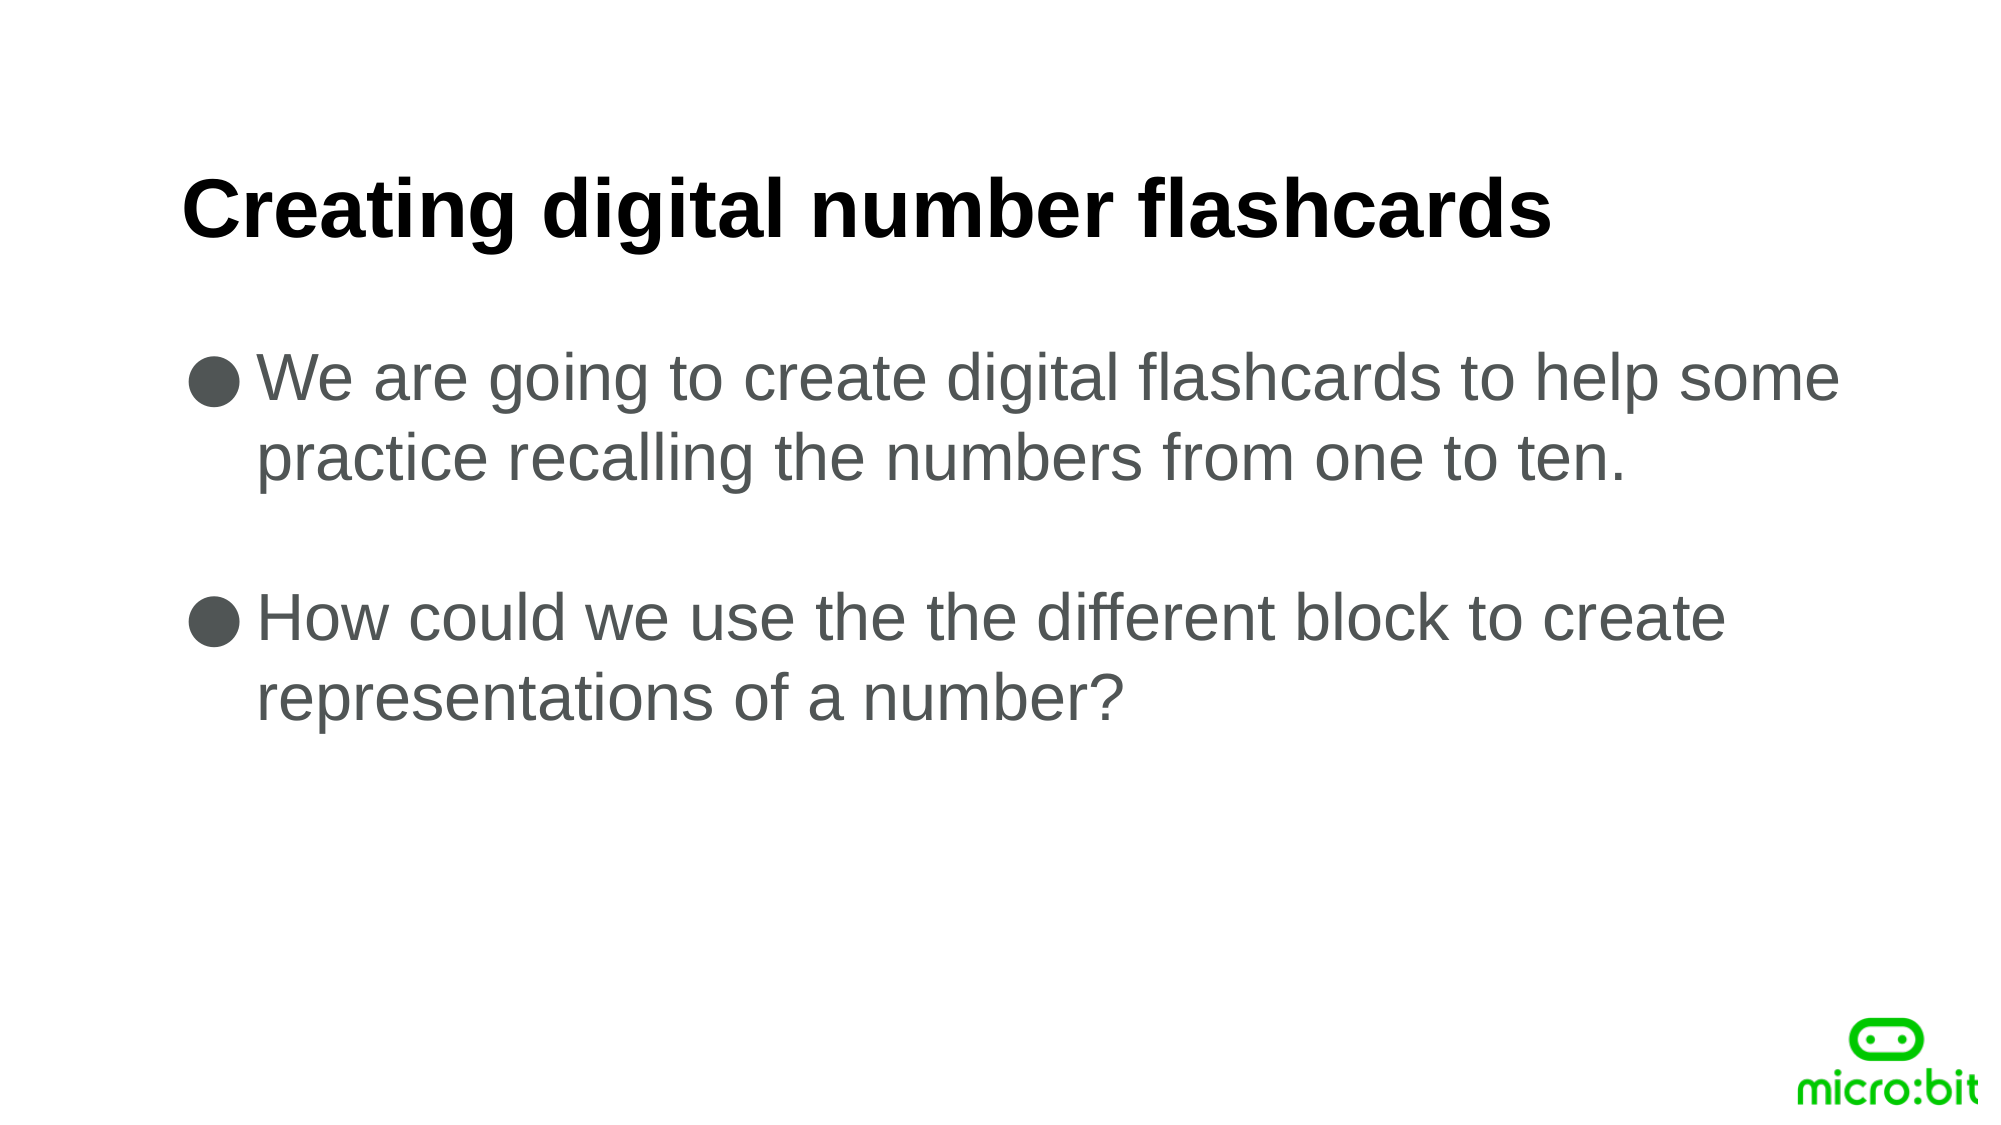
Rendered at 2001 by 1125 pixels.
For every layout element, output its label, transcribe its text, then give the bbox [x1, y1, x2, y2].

text_box Creating digital number flashcards We are going to create digital flashcards to help some practice recalling the numbers from one to ten. How could we use the the different block to create representations of a number? [166, 60, 1918, 884]
picture [1797, 1017, 1978, 1106]
